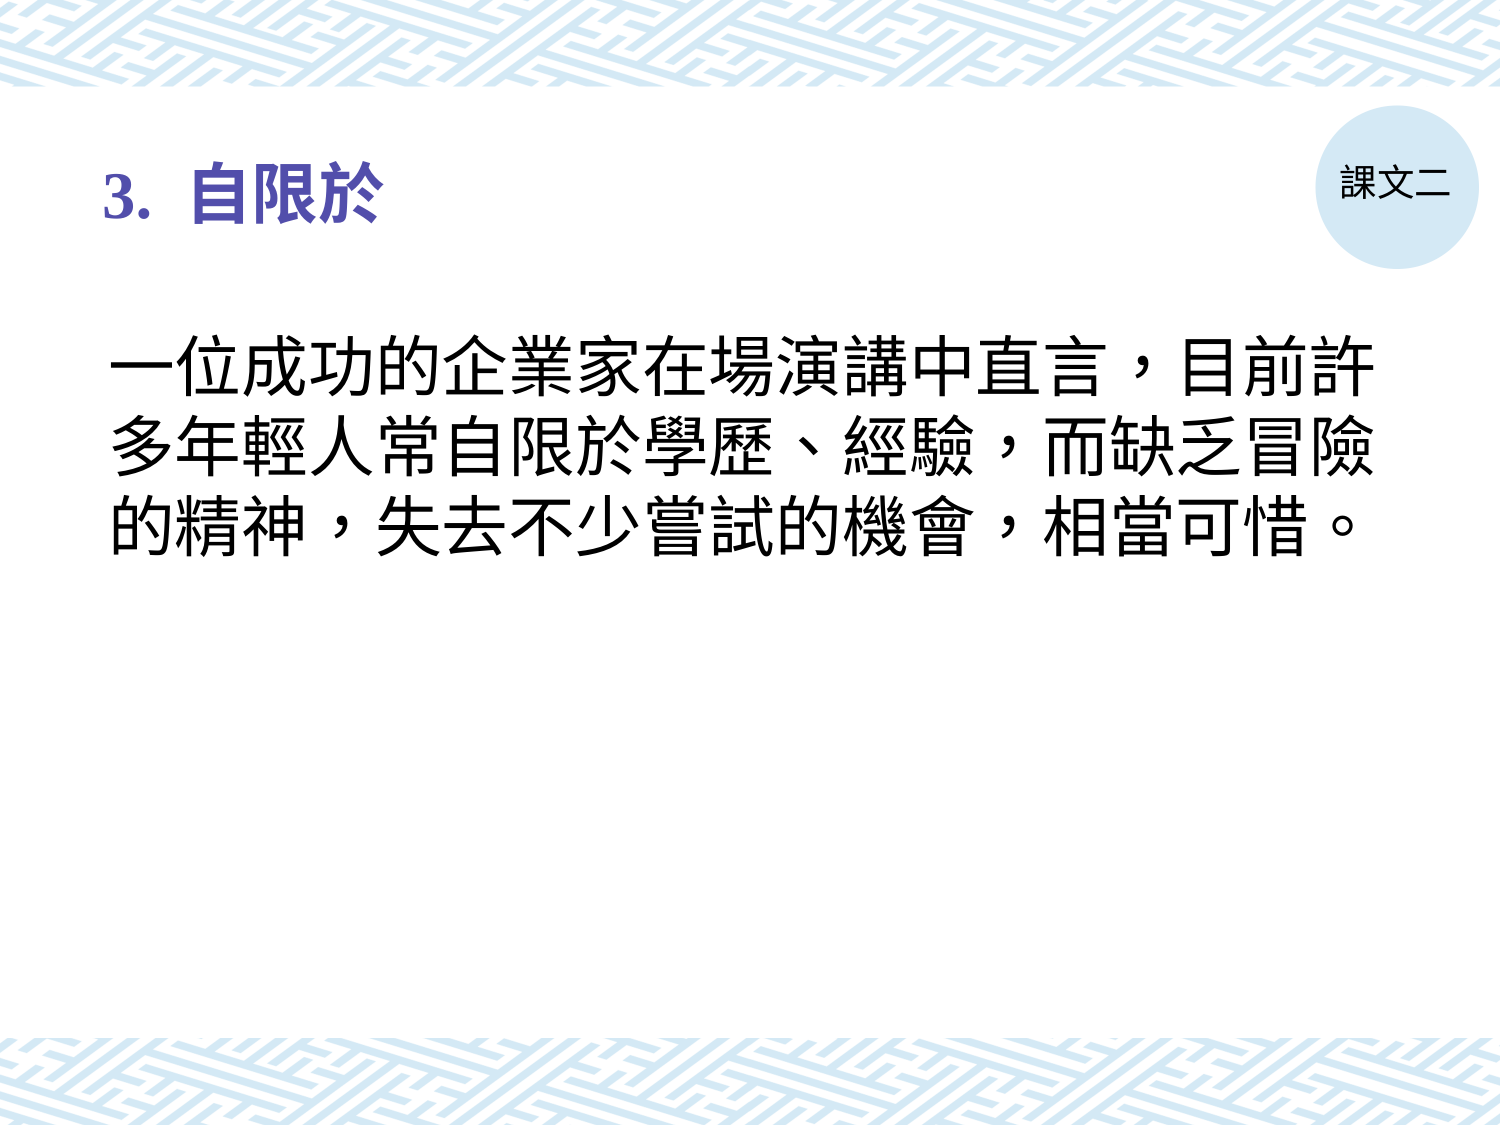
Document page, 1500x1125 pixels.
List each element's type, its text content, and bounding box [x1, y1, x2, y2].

title 3. 自限於 [102, 152, 1340, 278]
text_box 課文二 [1325, 151, 1500, 212]
list 一位成功的企業家在場演講中直言，目前許多年輕人常自限於學歷、經驗，而缺乏冒險的精神，失去不少嘗試的機會，相當可惜。 [108, 324, 1403, 702]
picture [0, 0, 1500, 1125]
